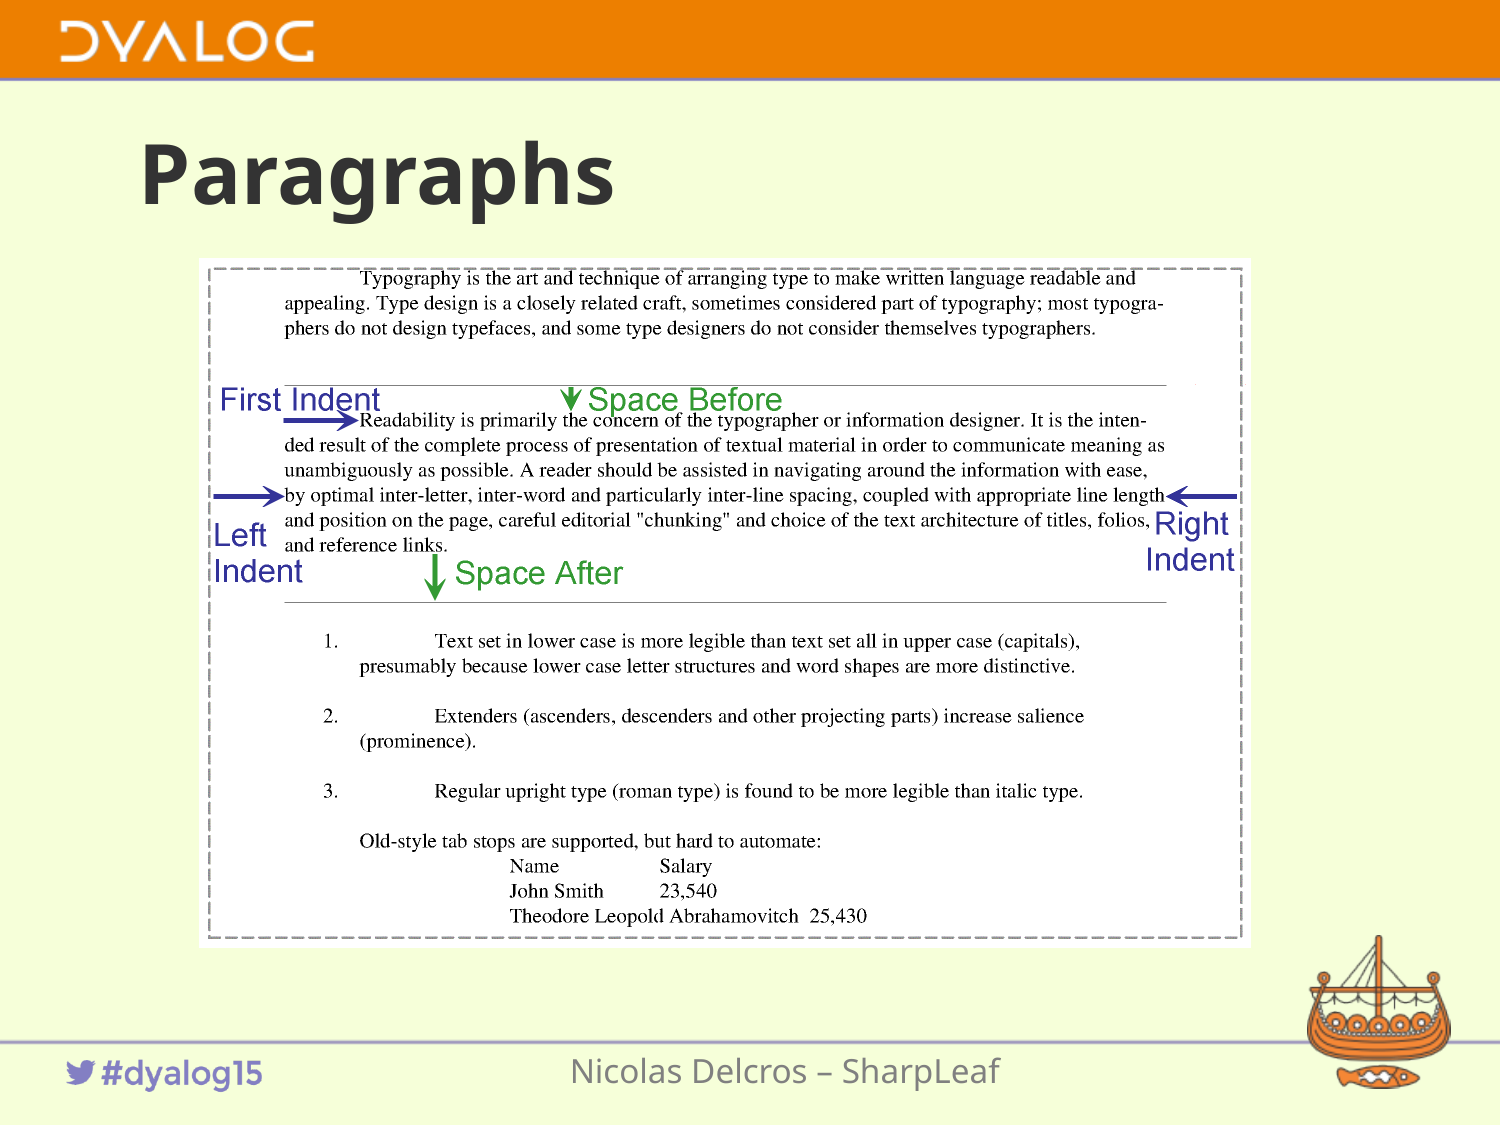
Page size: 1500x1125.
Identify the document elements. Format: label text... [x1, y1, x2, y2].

text_box Paragraphs [123, 113, 1376, 254]
picture [0, 0, 1500, 1125]
